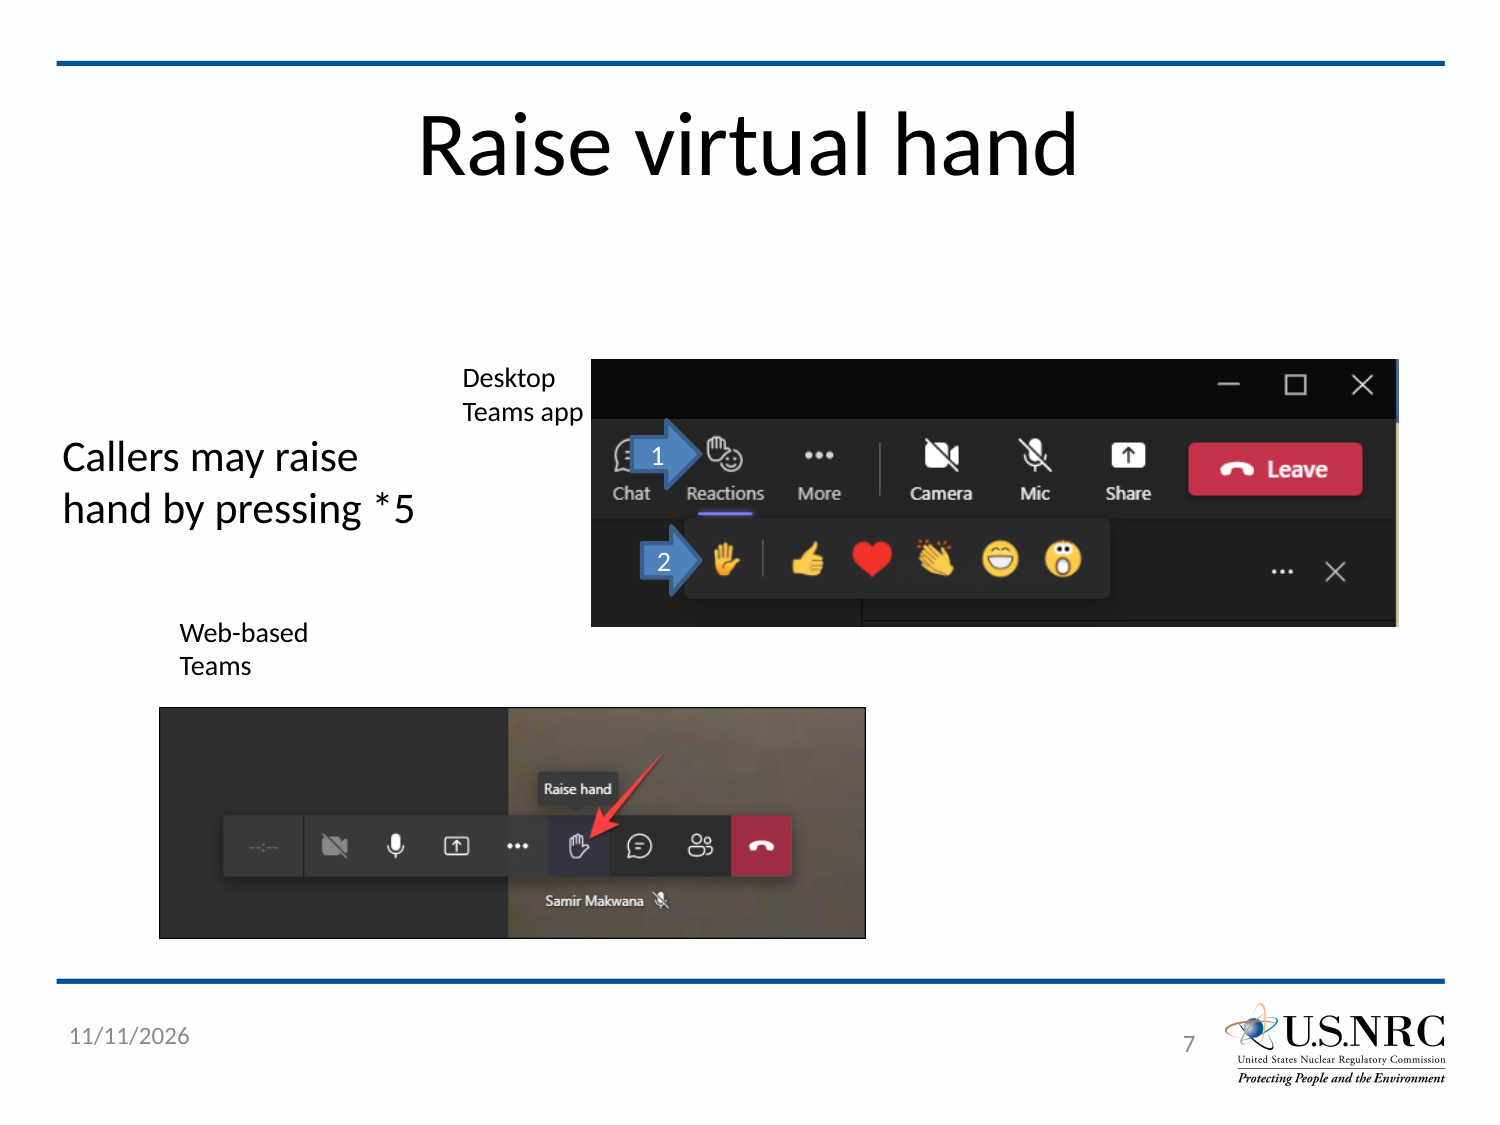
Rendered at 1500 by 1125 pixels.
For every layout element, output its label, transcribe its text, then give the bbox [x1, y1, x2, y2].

slide_number 7 [1030, 1012, 1211, 1073]
picture [0, 0, 1500, 1125]
text_box Desktop Teams app [447, 352, 635, 435]
title Raise virtual hand [75, 45, 1425, 233]
text_box Callers may raise hand by pressing *5 [47, 419, 434, 540]
text_box Web-based Teams [164, 606, 352, 689]
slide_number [53, 1004, 404, 1065]
